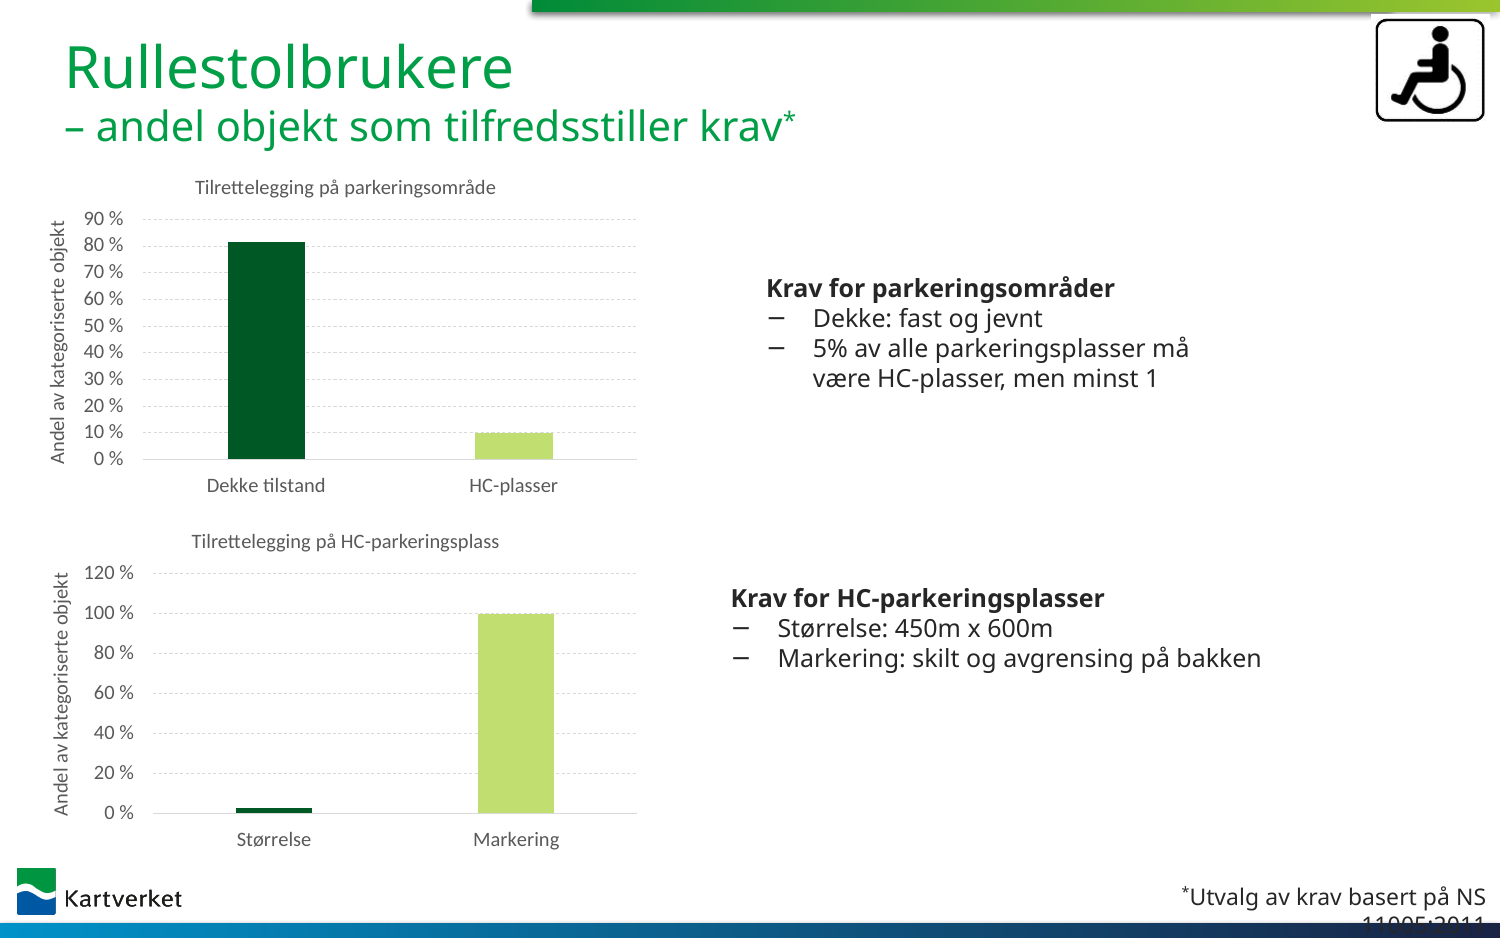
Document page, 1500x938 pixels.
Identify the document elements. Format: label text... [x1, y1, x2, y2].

text_box Krav for parkeringsområder Dekke: fast og jevnt 5% av alle parkeringsplasser må være HC-plasser, men minst 1 [751, 264, 1232, 400]
picture [41, 166, 650, 505]
text_box Rullestolbrukere – andel objekt som tilfredsstiller krav* [49, 23, 1431, 158]
picture [1371, 13, 1491, 127]
text_box Krav for HC-parkeringsplasser Størrelse: 450m x 600m Markering: skilt og avgrensing på bakken [715, 574, 1278, 680]
text_box *Utvalg av krav basert på NS 11005:2011 [1068, 873, 1500, 938]
picture [41, 520, 650, 859]
